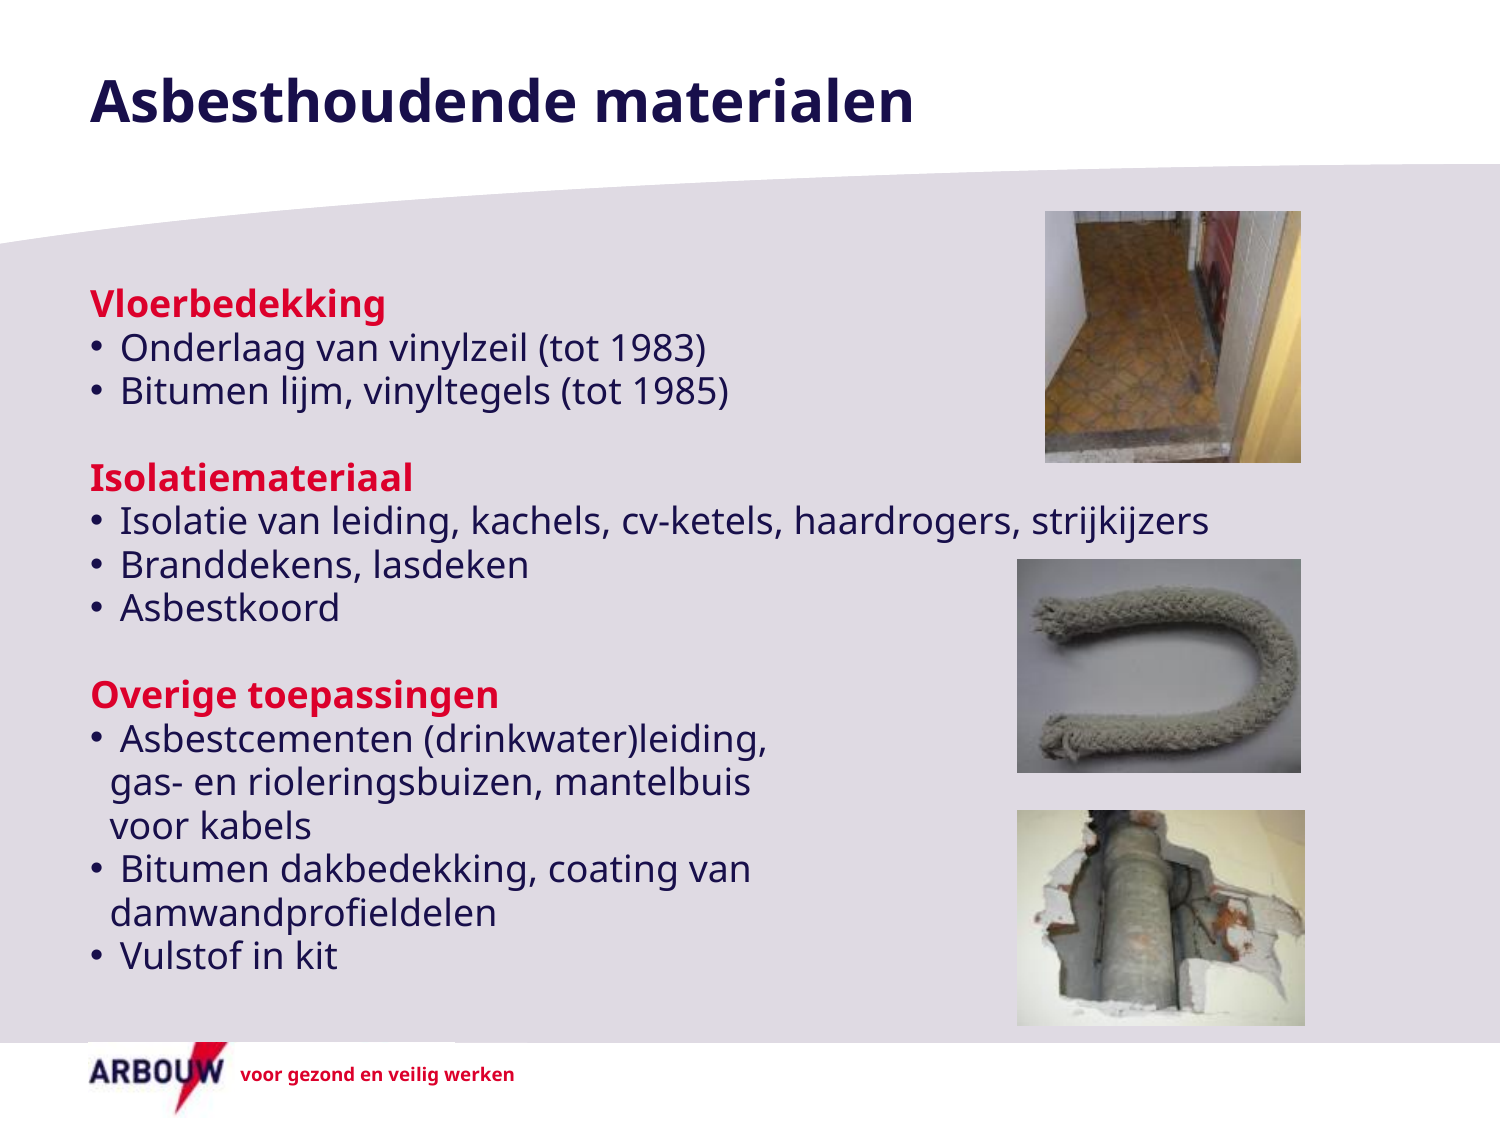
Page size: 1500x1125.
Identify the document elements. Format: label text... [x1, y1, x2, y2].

picture [1017, 558, 1302, 773]
title Asbesthoudende materialen [74, 11, 1430, 188]
picture [1045, 211, 1302, 463]
picture [88, 1042, 234, 1118]
list Vloerbedekking Onderlaag van vinylzeil (tot 1983) Bitumen lijm, vinyltegels (tot 1985) Isolatiemateriaal Isolatie van leiding, kachels, cv-ketels, haardrogers, strijkijzers Branddekens, lasdeken Asbestkoord Overige toepassingen Asbestcementen (drinkwater)leiding, gas- en rioleringsbuizen, mantelbuis voor kabels Bitumen dakbedekking, coating van damwandprofieldelen Vulstof in kit [74, 281, 1426, 1009]
picture [1017, 810, 1305, 1026]
